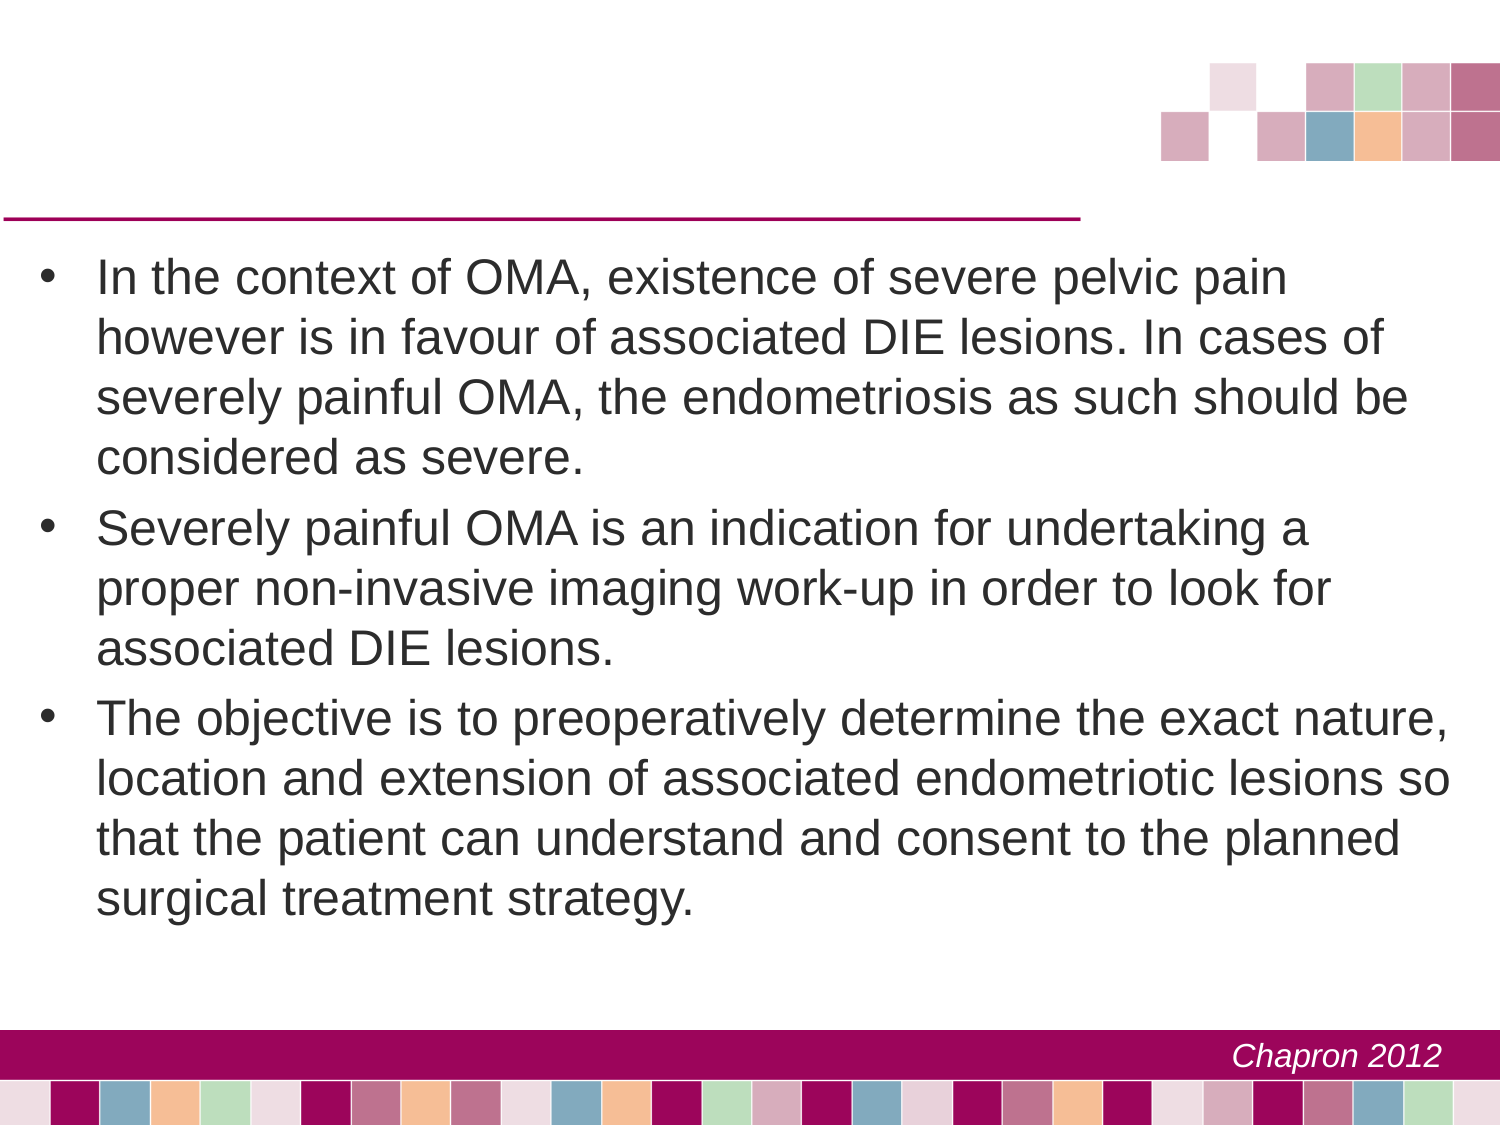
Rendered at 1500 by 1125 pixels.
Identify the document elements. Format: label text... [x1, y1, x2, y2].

picture [1149, 62, 1500, 161]
list In the context of OMA, existence of severe pelvic pain however is in favour of associated DIE lesions. In cases of severely painful OMA, the endometriosis as such should be considered as severe. Severely painful OMA is an indication for undertaking a proper non-invasive imaging work-up in order to look for associated DIE lesions. The objective is to preoperatively determine the exact nature, location and extension of associated endometriotic lesions so that the patient can understand and consent to the planned surgical treatment strategy. [24, 237, 1476, 1013]
picture [0, 1030, 1500, 1125]
text_box Chapron 2012 [1216, 1026, 1458, 1082]
picture [0, 212, 1088, 227]
